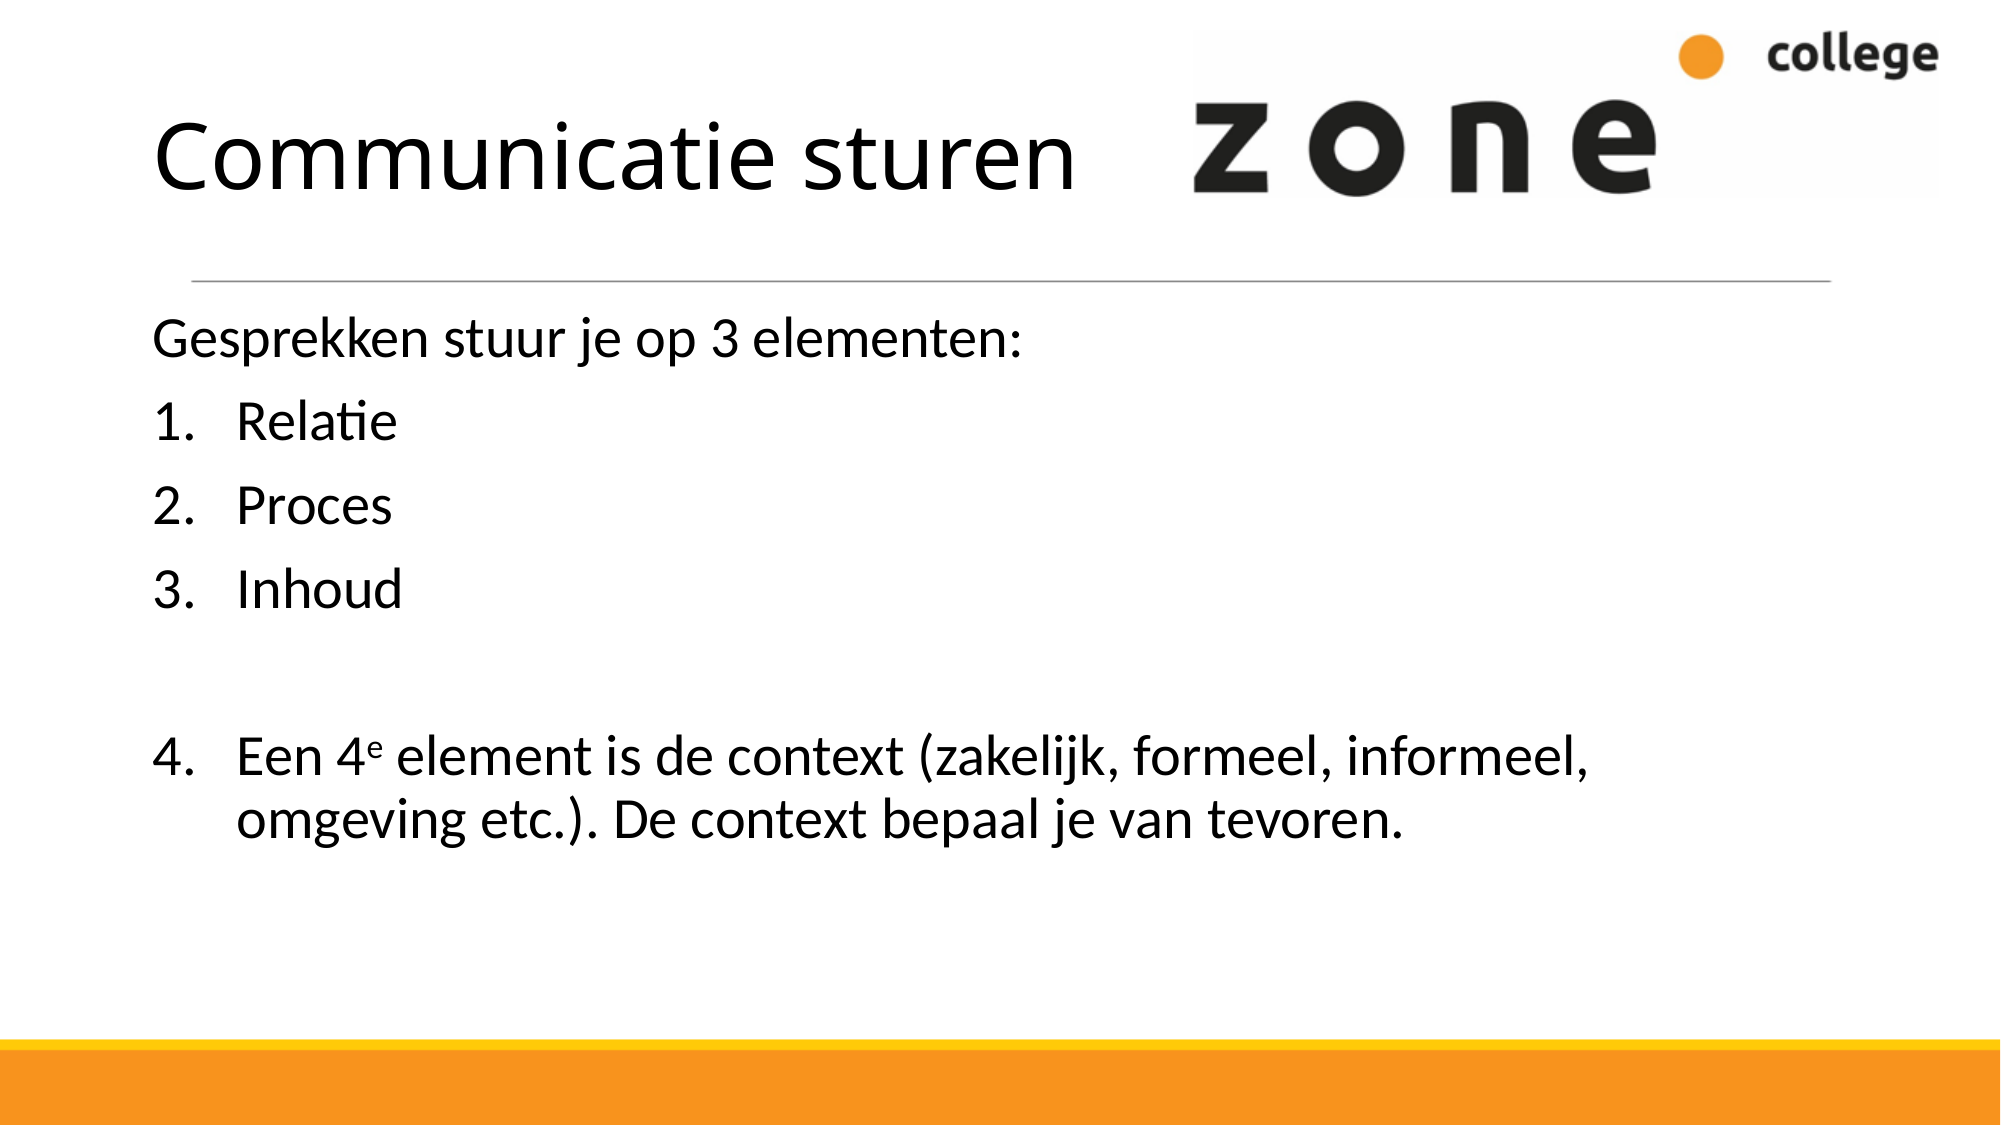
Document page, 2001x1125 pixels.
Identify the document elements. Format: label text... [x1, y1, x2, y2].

title Communicatie sturen [137, 51, 1863, 269]
picture [0, 0, 2001, 1125]
list Gesprekken stuur je op 3 elementen: Relatie Proces Inhoud Een 4e element is de context (zakelijk, formeel, informeel, omgeving etc.). De context bepaal je van tevoren. [137, 299, 1721, 1014]
